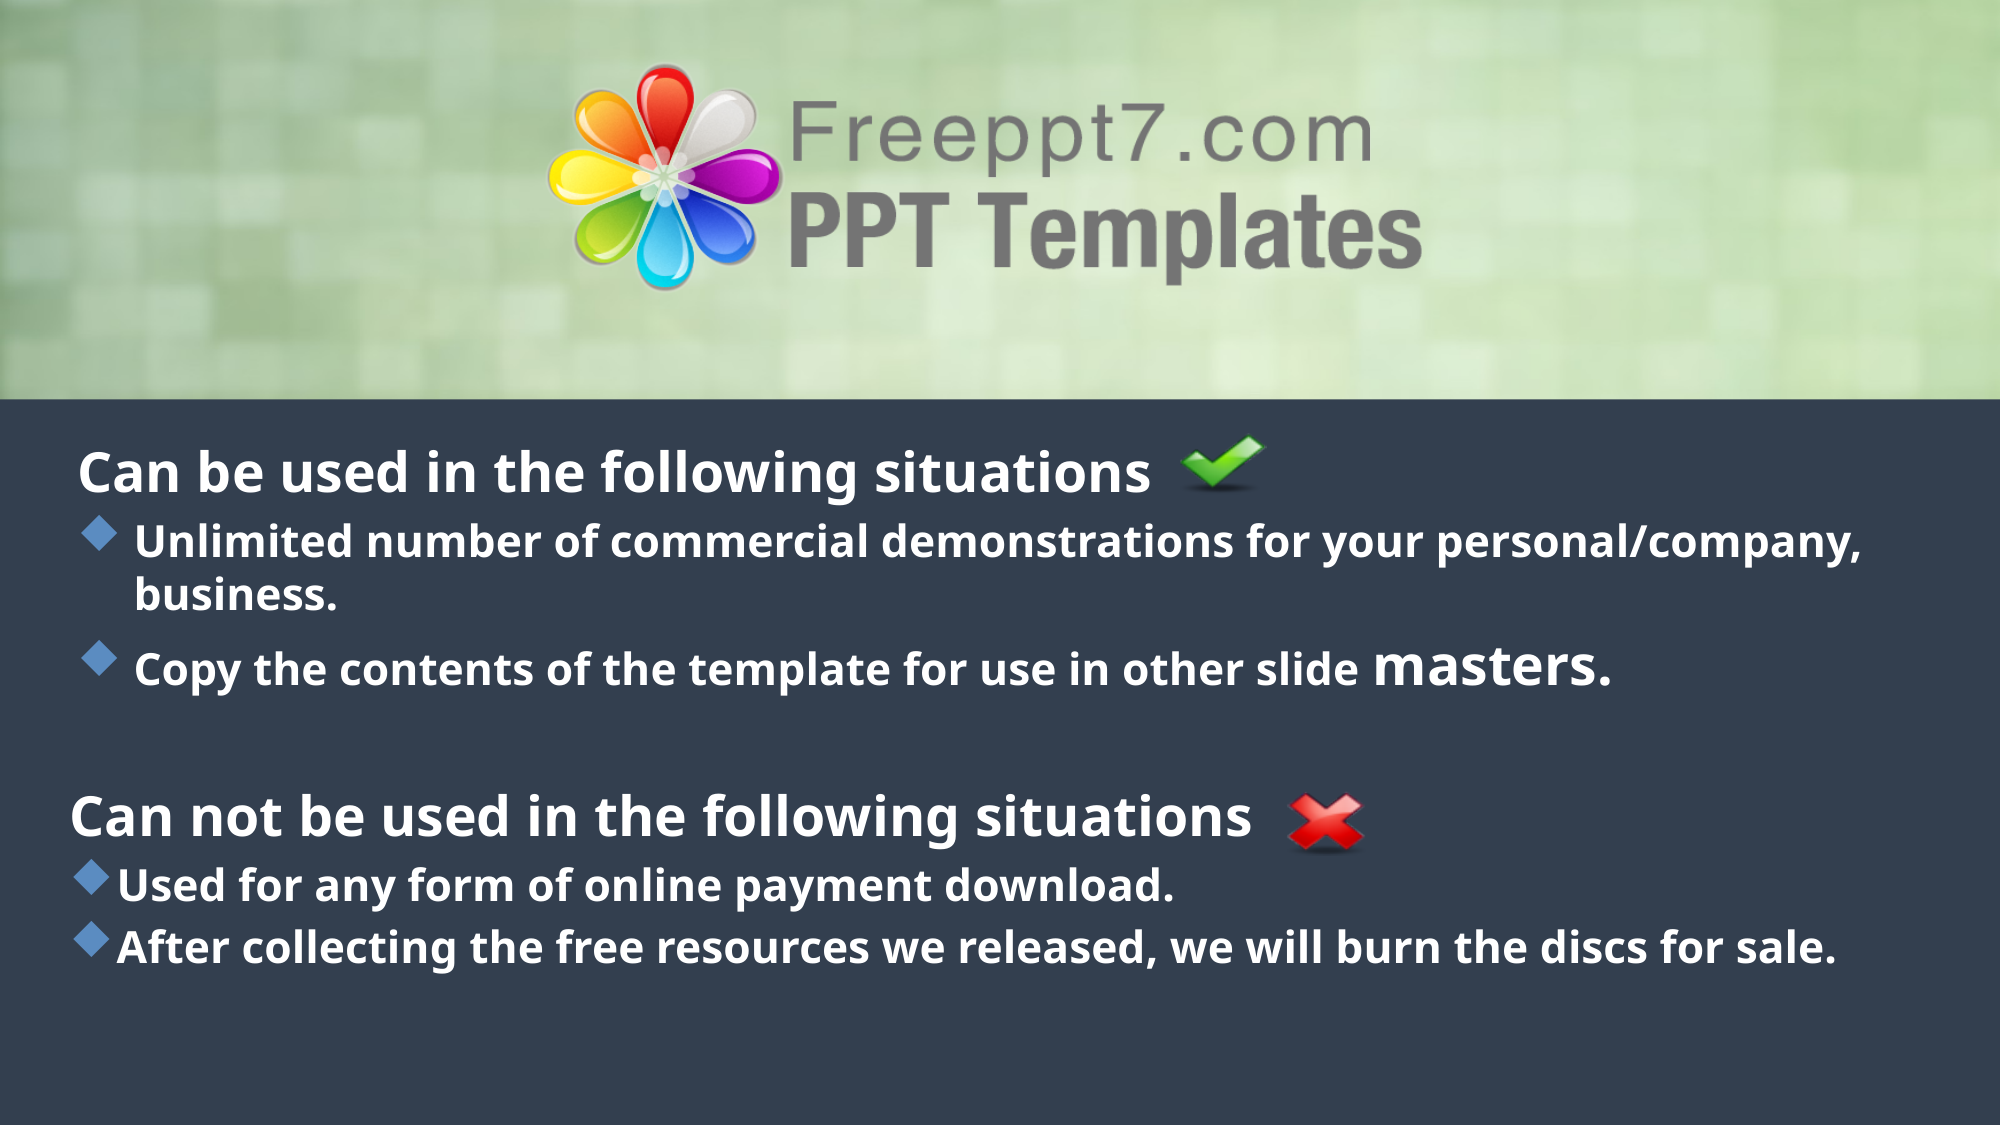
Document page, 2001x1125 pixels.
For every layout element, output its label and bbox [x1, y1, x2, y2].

text_box [0, 399, 2000, 1125]
picture [0, 0, 2000, 399]
